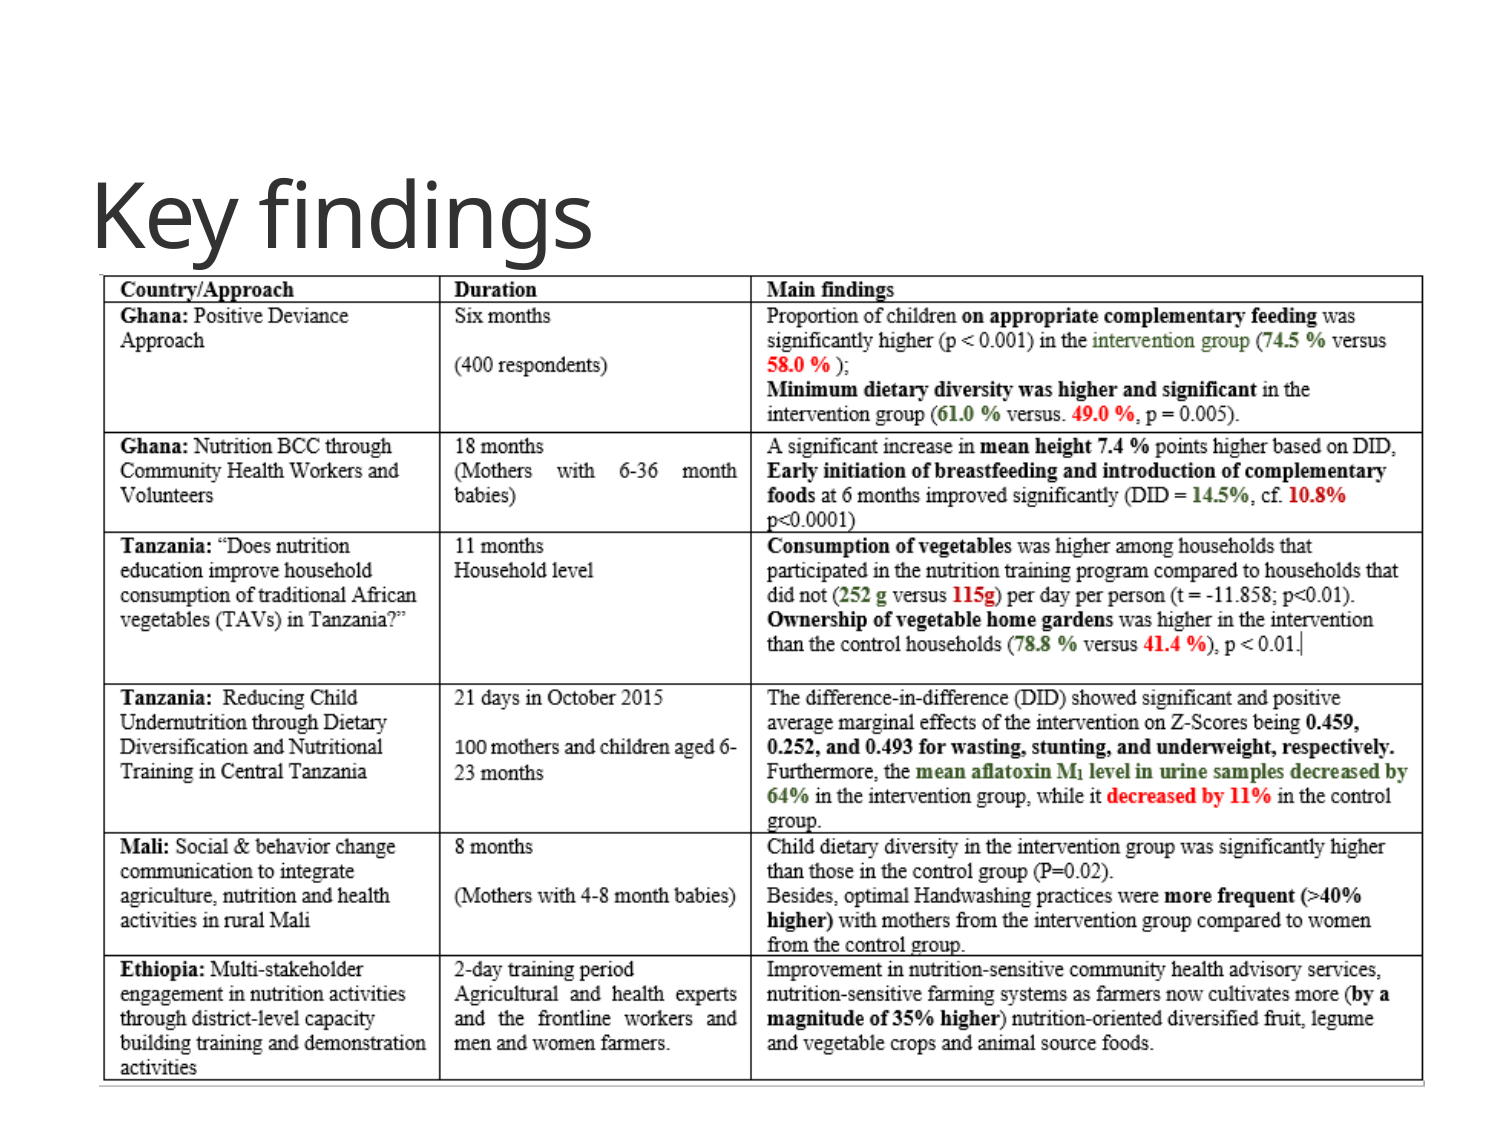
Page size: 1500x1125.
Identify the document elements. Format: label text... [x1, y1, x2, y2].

title Key findings [75, 149, 1325, 300]
picture [99, 274, 1426, 1088]
